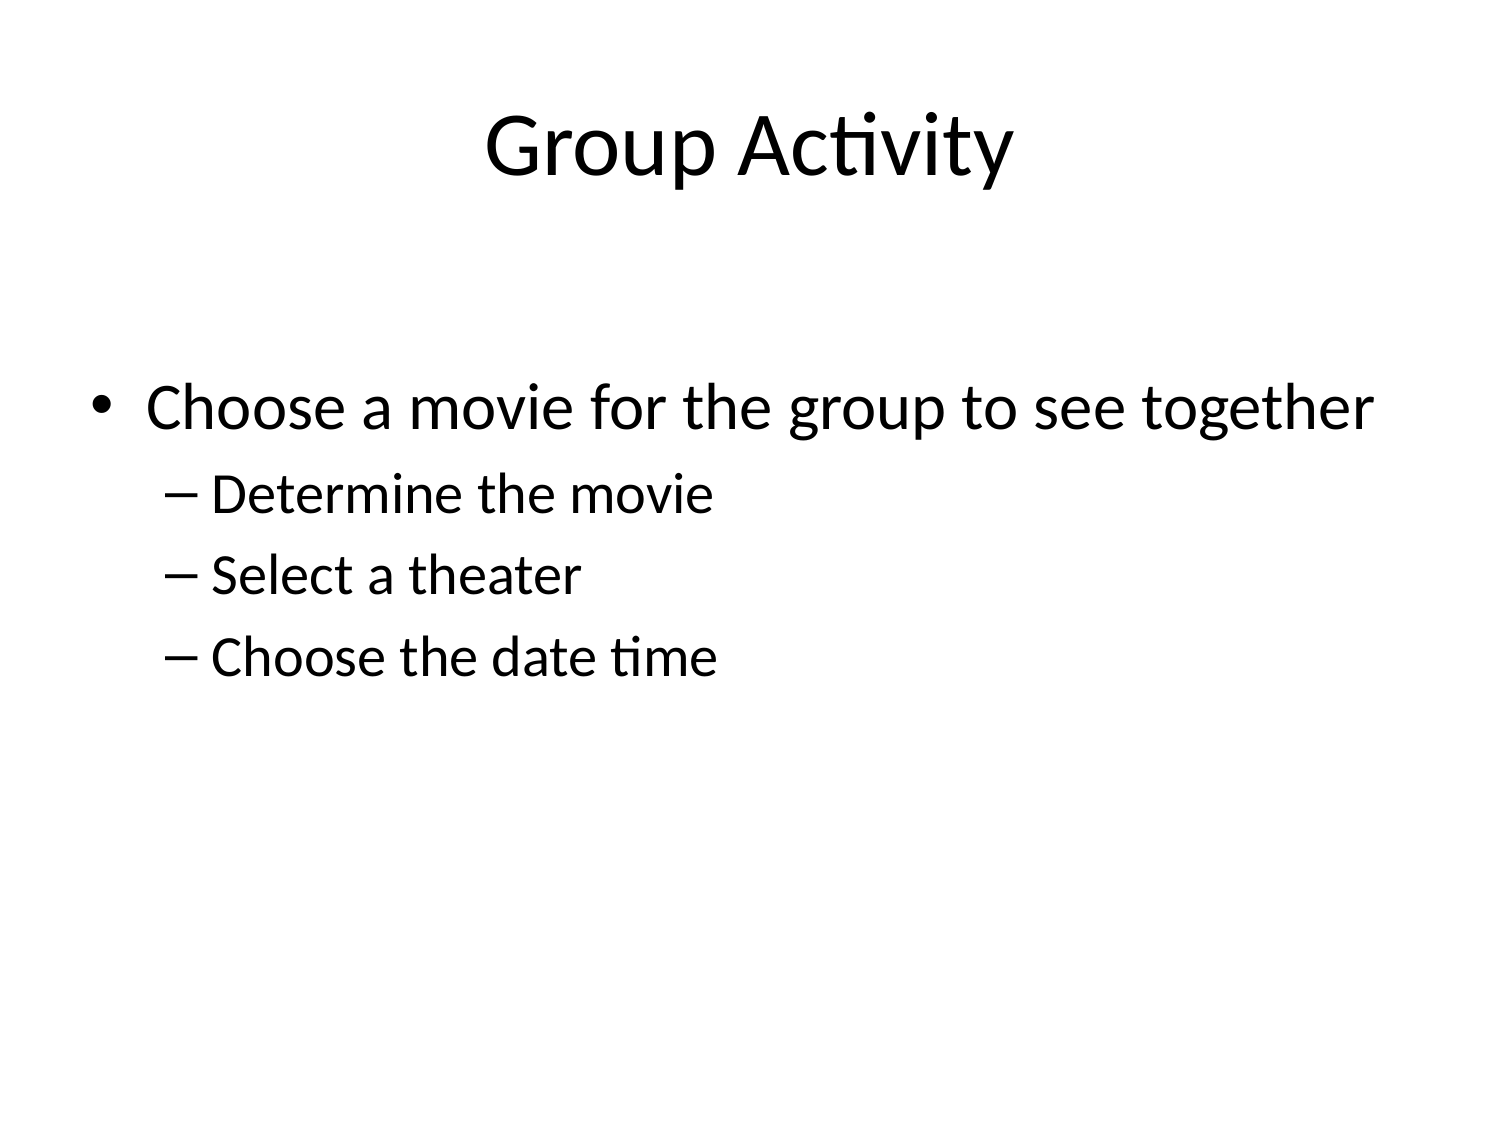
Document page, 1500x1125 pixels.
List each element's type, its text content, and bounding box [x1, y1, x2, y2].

title Group Activity [75, 45, 1425, 233]
list Choose a movie for the group to see together Determine the movie Select a theater Choose the date time [75, 262, 1425, 1005]
